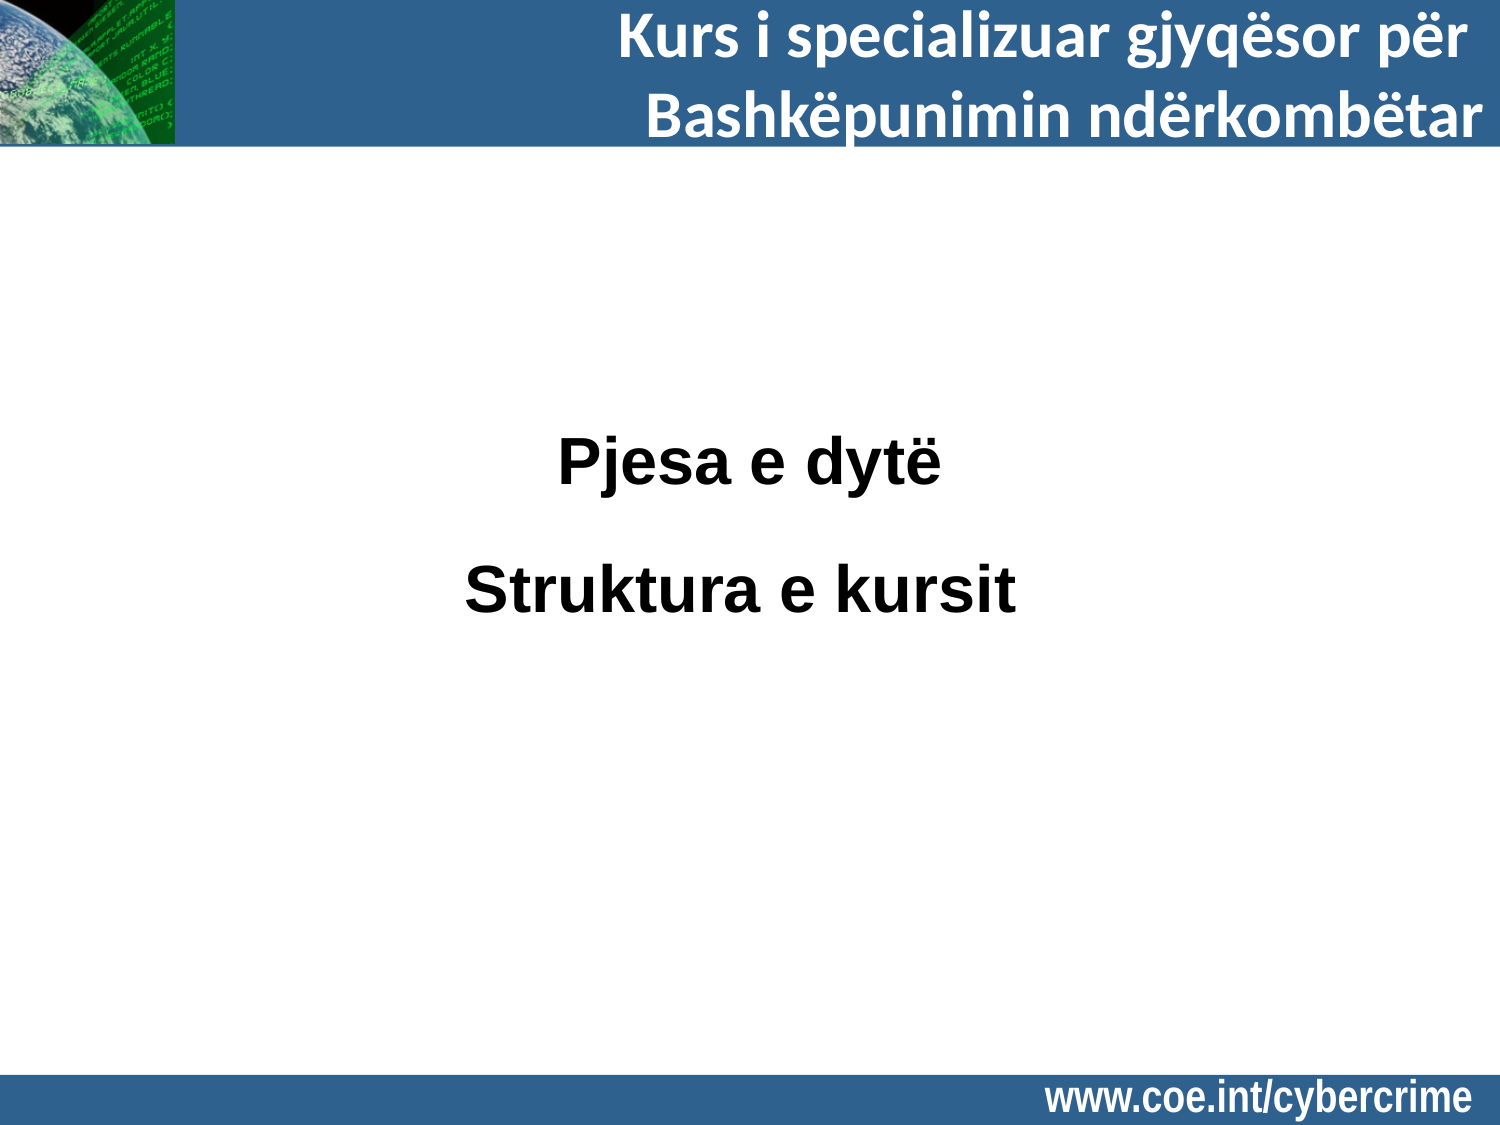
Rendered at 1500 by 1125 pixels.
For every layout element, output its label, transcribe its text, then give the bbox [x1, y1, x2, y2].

picture [0, 0, 175, 144]
text_box Kurs i specializuar gjyqësor për Bashkëpunimin ndërkombëtar [177, 0, 1500, 149]
text_box [0, 1073, 1030, 1125]
text_box Pjesa e dytë Struktura e kursit [50, 425, 1450, 633]
text_box www.coe.int/cybercrime [1030, 1059, 1500, 1125]
